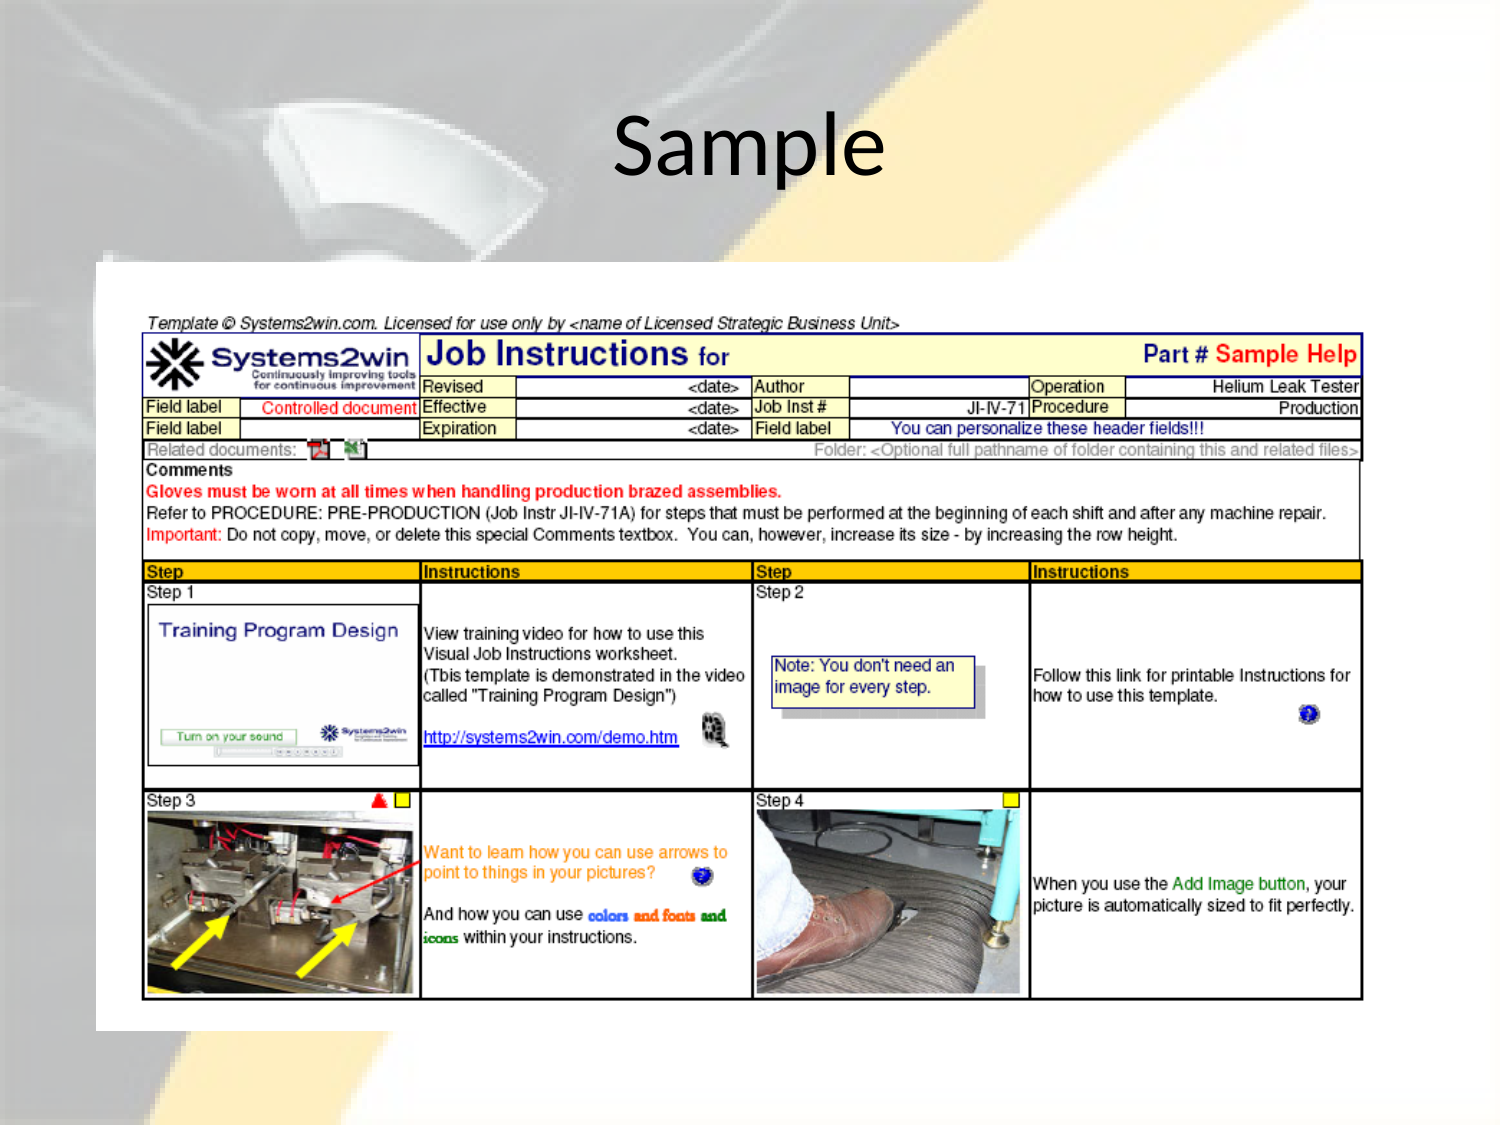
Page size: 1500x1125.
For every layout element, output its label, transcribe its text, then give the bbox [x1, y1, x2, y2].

picture [95, 262, 1388, 1032]
title Sample [75, 45, 1425, 233]
